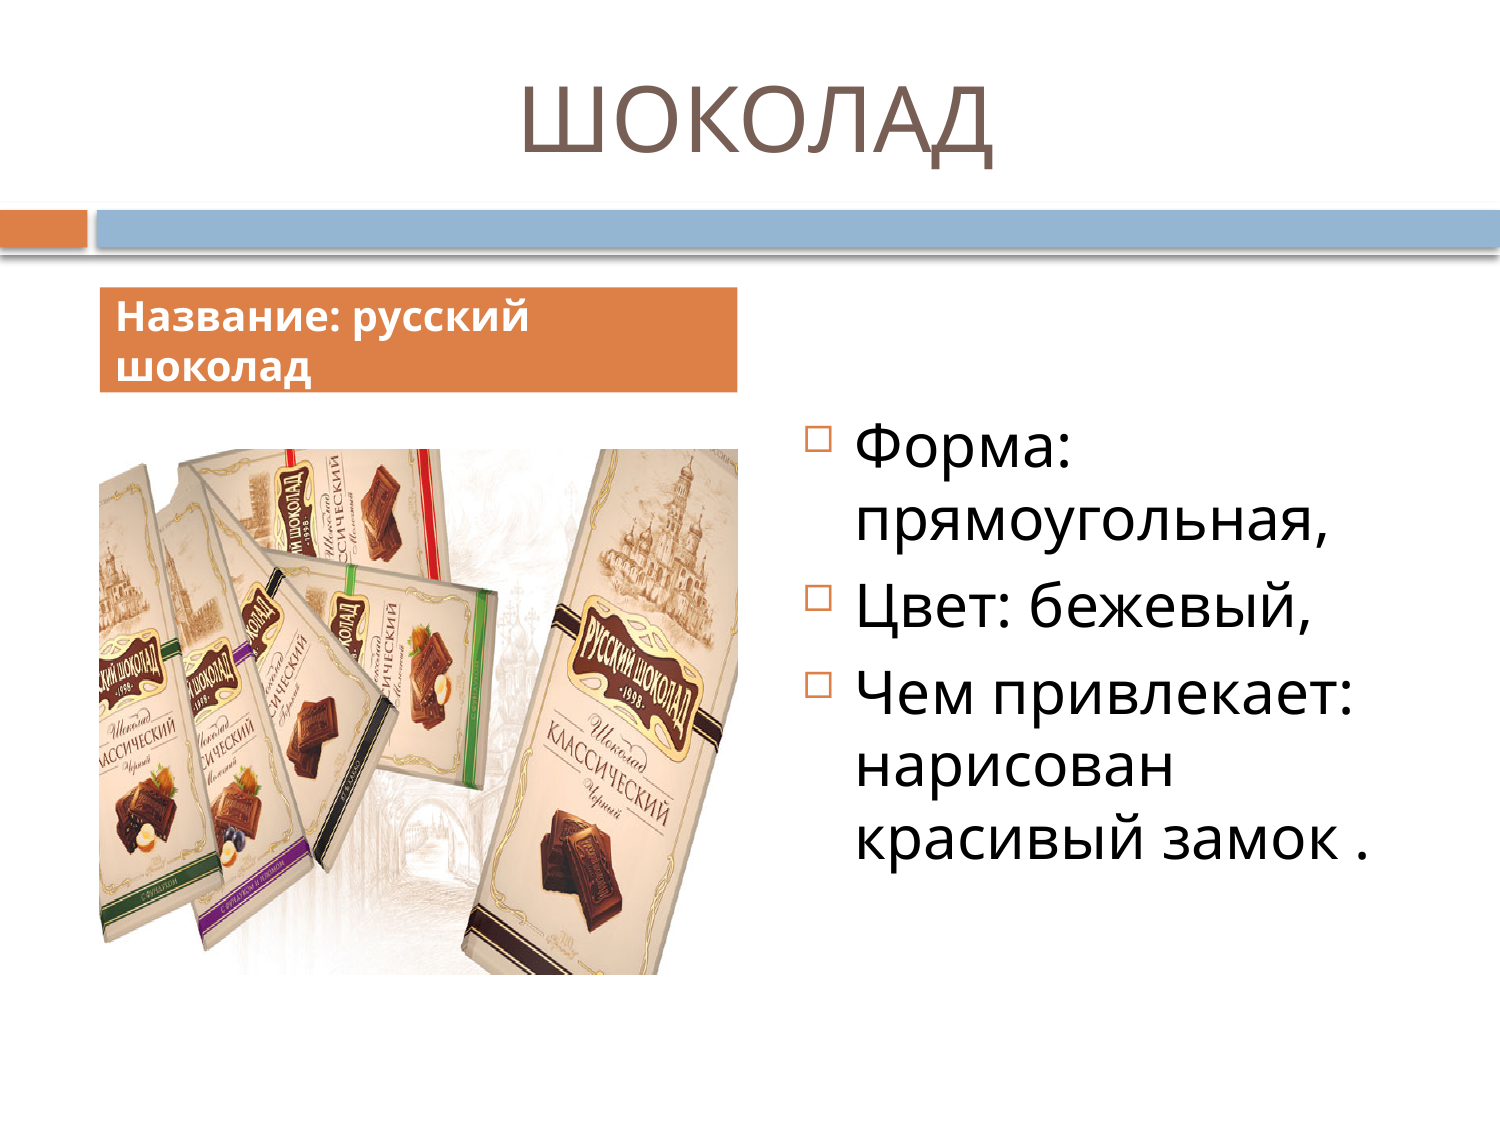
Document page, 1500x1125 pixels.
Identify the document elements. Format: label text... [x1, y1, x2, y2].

list Название: русский шоколад [99, 287, 738, 393]
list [99, 449, 738, 976]
list Форма: прямоугольная, Цвет: бежевый, Чем привлекает: нарисован красивый замок . [787, 399, 1425, 988]
title ШОКОЛАД [87, 44, 1425, 188]
